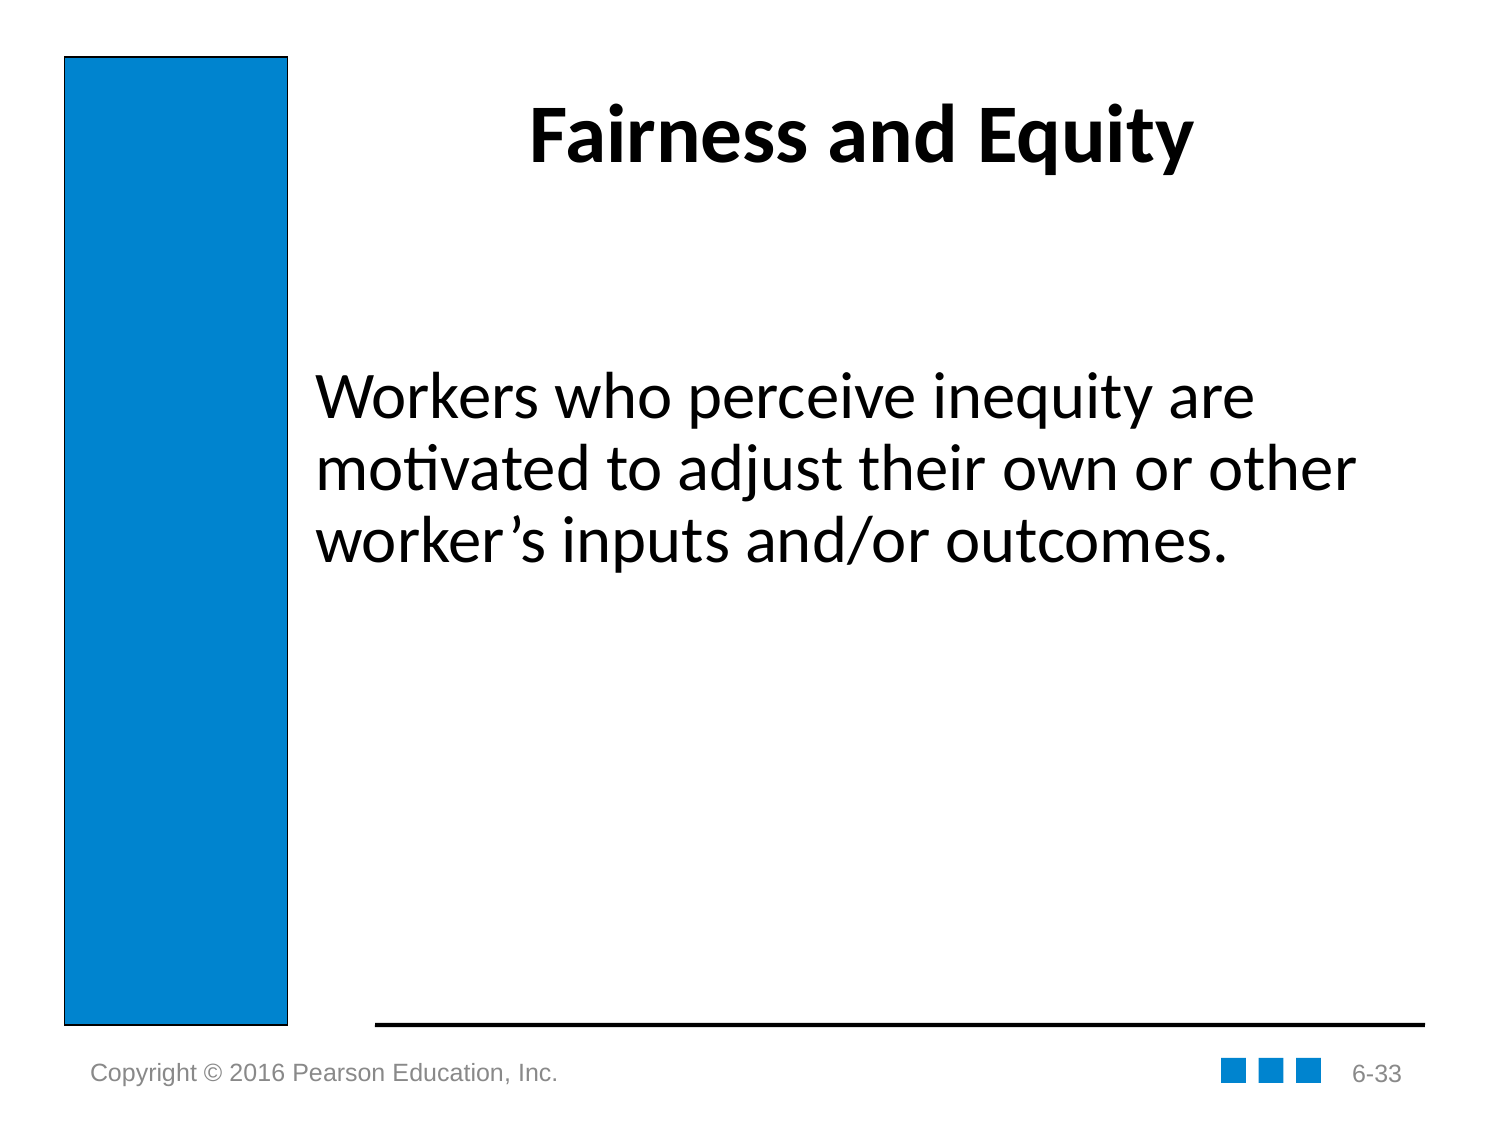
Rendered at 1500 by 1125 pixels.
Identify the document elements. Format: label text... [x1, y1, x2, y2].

text_box Fairness and Equity [299, 49, 1425, 208]
text_box [64, 56, 288, 1025]
text_box [1296, 1057, 1321, 1083]
text_box Copyright © 2016 Pearson Education, Inc. [75, 1055, 625, 1088]
text_box [1258, 1057, 1284, 1083]
text_box [1221, 1057, 1246, 1083]
text_box 6-33 [1333, 1050, 1421, 1095]
list Workers who perceive inequity are motivated to adjust their own or other worker’s inputs and/or outcomes. [300, 353, 1425, 729]
